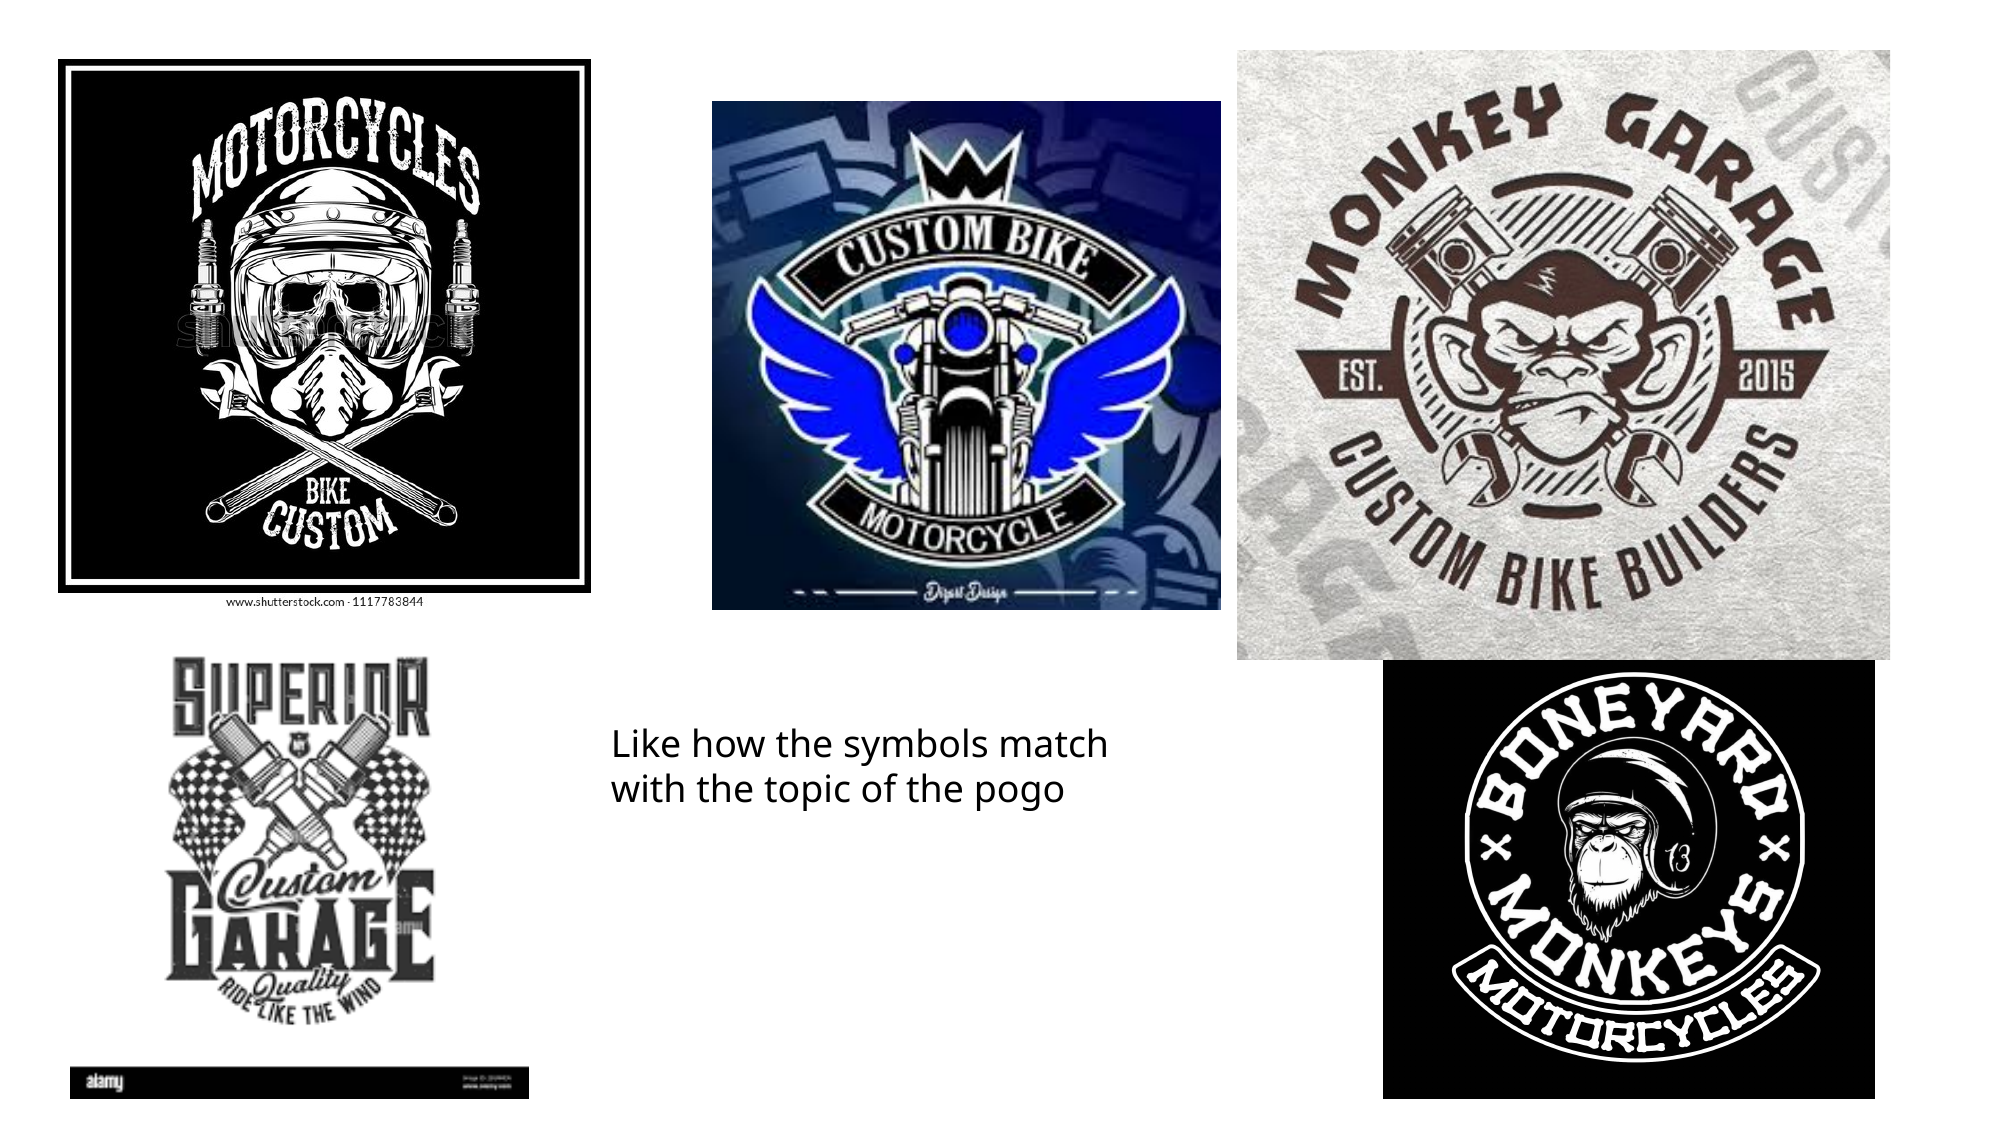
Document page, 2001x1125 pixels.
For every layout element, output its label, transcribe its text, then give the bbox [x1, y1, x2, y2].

text_box Like how the symbols match with the topic of the pogo [596, 712, 1135, 818]
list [712, 100, 1221, 610]
picture [58, 59, 591, 1100]
picture [1236, 50, 1891, 1100]
